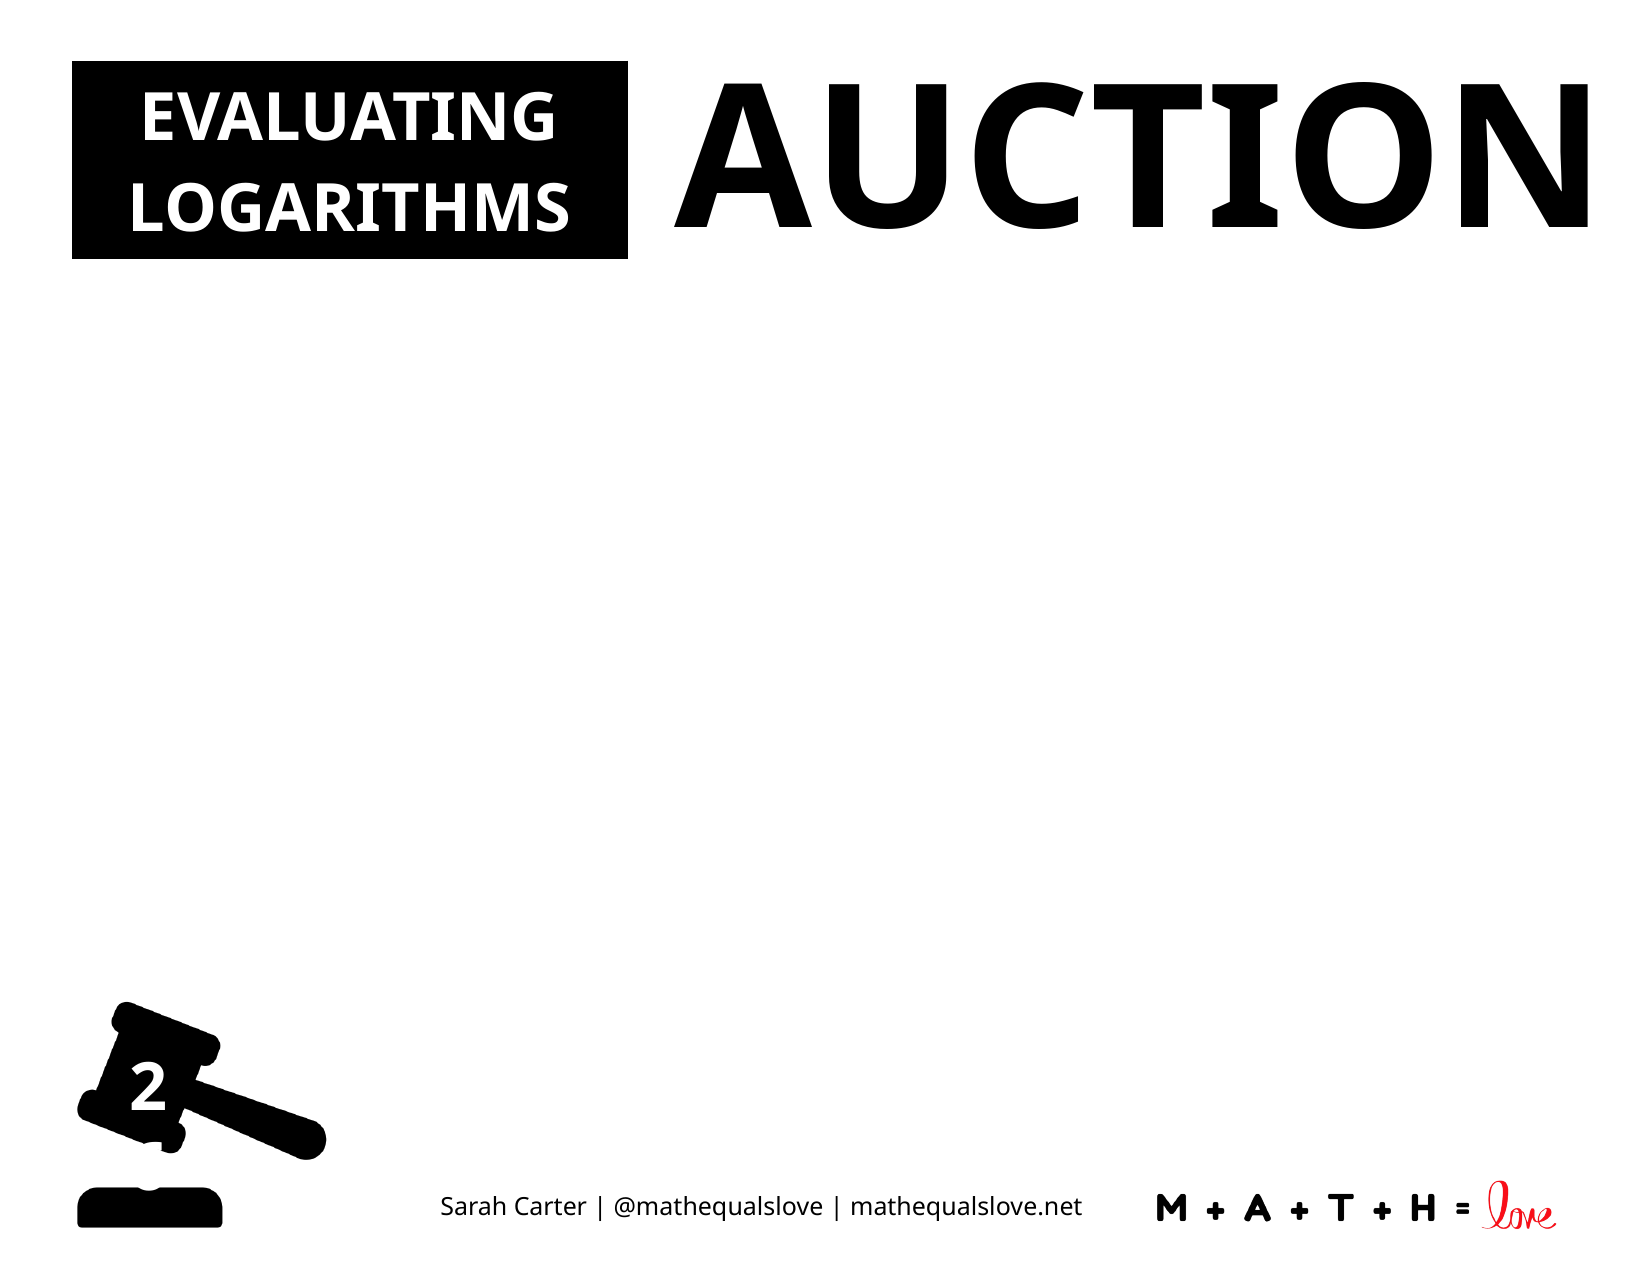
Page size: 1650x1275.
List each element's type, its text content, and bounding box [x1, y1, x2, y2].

picture [1147, 1177, 1563, 1236]
text_box AUCTION [659, 20, 1636, 275]
text_box Sarah Carter | @mathequalslove | mathequalslove.net [330, 1183, 1147, 1228]
table_header EVALUATING LOGARITHMS [72, 62, 626, 257]
picture [72, 998, 330, 1231]
